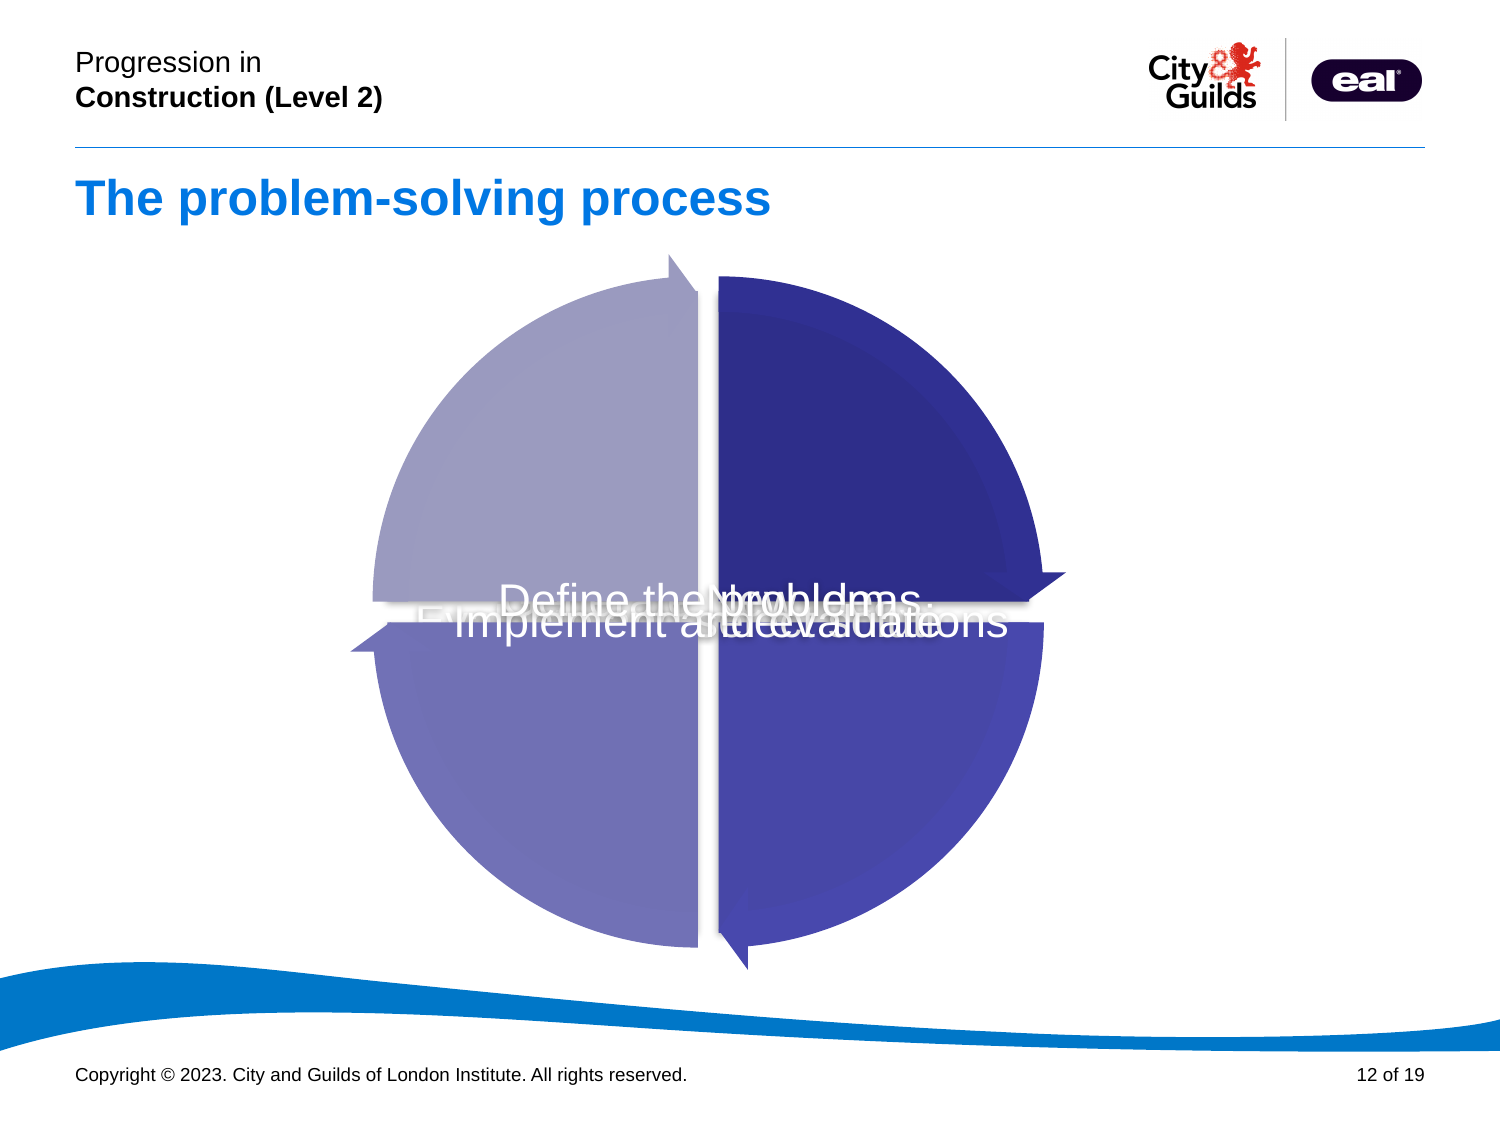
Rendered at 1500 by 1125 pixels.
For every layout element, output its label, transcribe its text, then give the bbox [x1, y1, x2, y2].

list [341, 227, 1081, 1002]
title The problem-solving process [74, 165, 1426, 229]
picture [1149, 38, 1422, 121]
